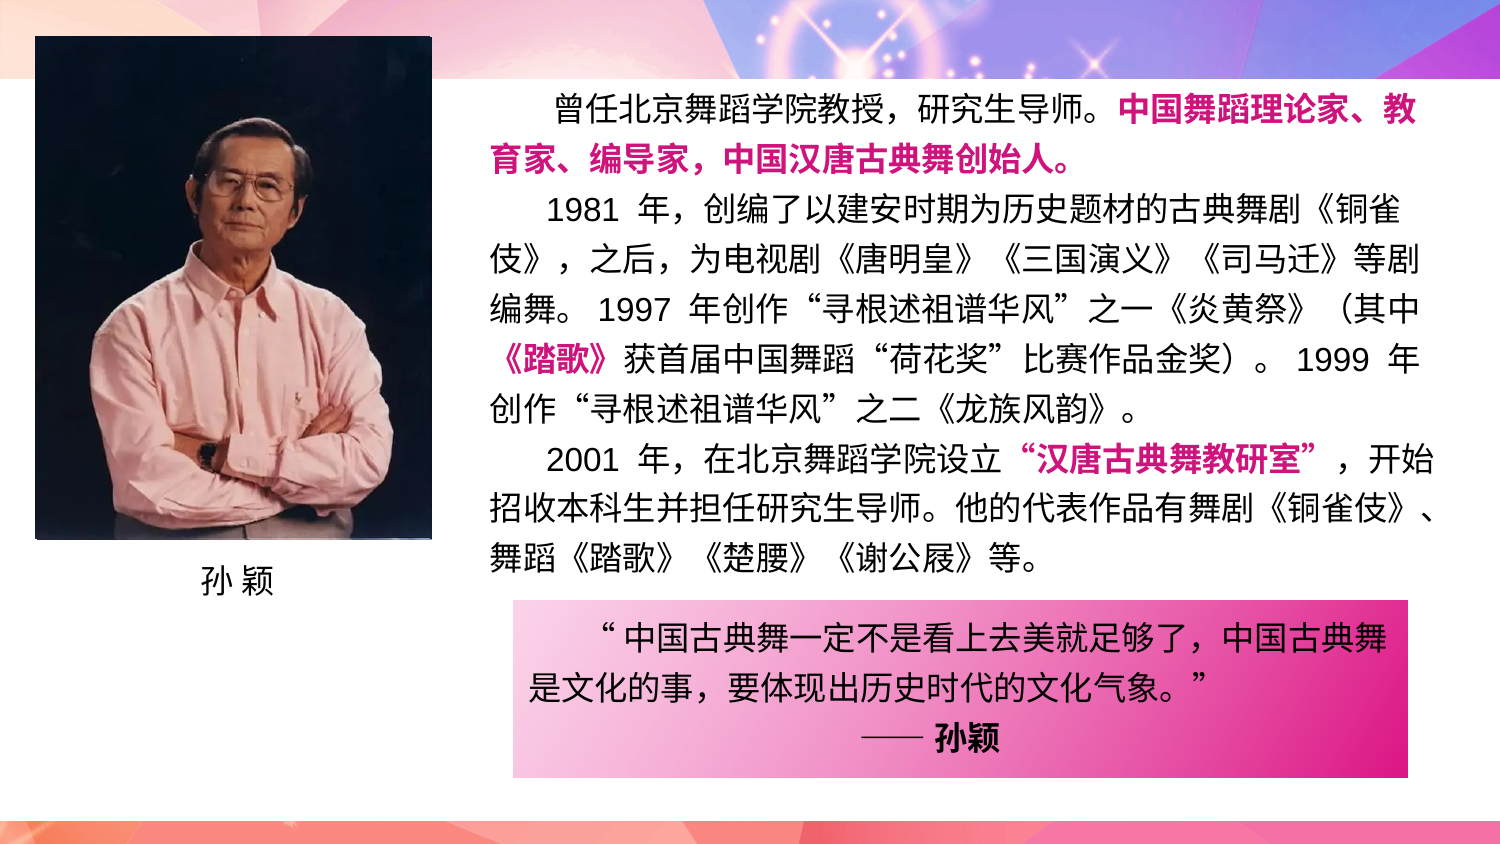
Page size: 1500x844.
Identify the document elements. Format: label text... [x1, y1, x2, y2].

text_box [35, 36, 430, 629]
text_box 曾任北京舞蹈学院教授，研究生导师。中国舞蹈理论家、教育家、编导家，中国汉唐古典舞创始人。 1981 年，创编了以建安时期为历史题材的古典舞剧《铜雀伎》，之后，为电视剧《唐明皇》《三国演义》《司马迁》等剧编舞。1997 年创作“寻根述祖谱华风”之一《炎黄祭》（其中《踏歌》获首届中国舞蹈“荷花奖”比赛作品金奖）。1999 年创作“寻根述祖谱华风”之二《龙族风韵》。 2001 年，在北京舞蹈学院设立“汉唐古典舞教研室”，开始招收本科生并担任研究生导师。他的代表作品有舞剧《铜雀伎》、舞蹈《踏歌》《楚腰》《谢公屐》等。 [474, 70, 1463, 533]
picture [0, 0, 1500, 540]
picture [0, 821, 1500, 844]
text_box “中国古典舞一定不是看上去美就足够了，中国古典舞是文化的事，要体现出历史时代的文化气象。” ——孙颖 [513, 600, 1408, 778]
